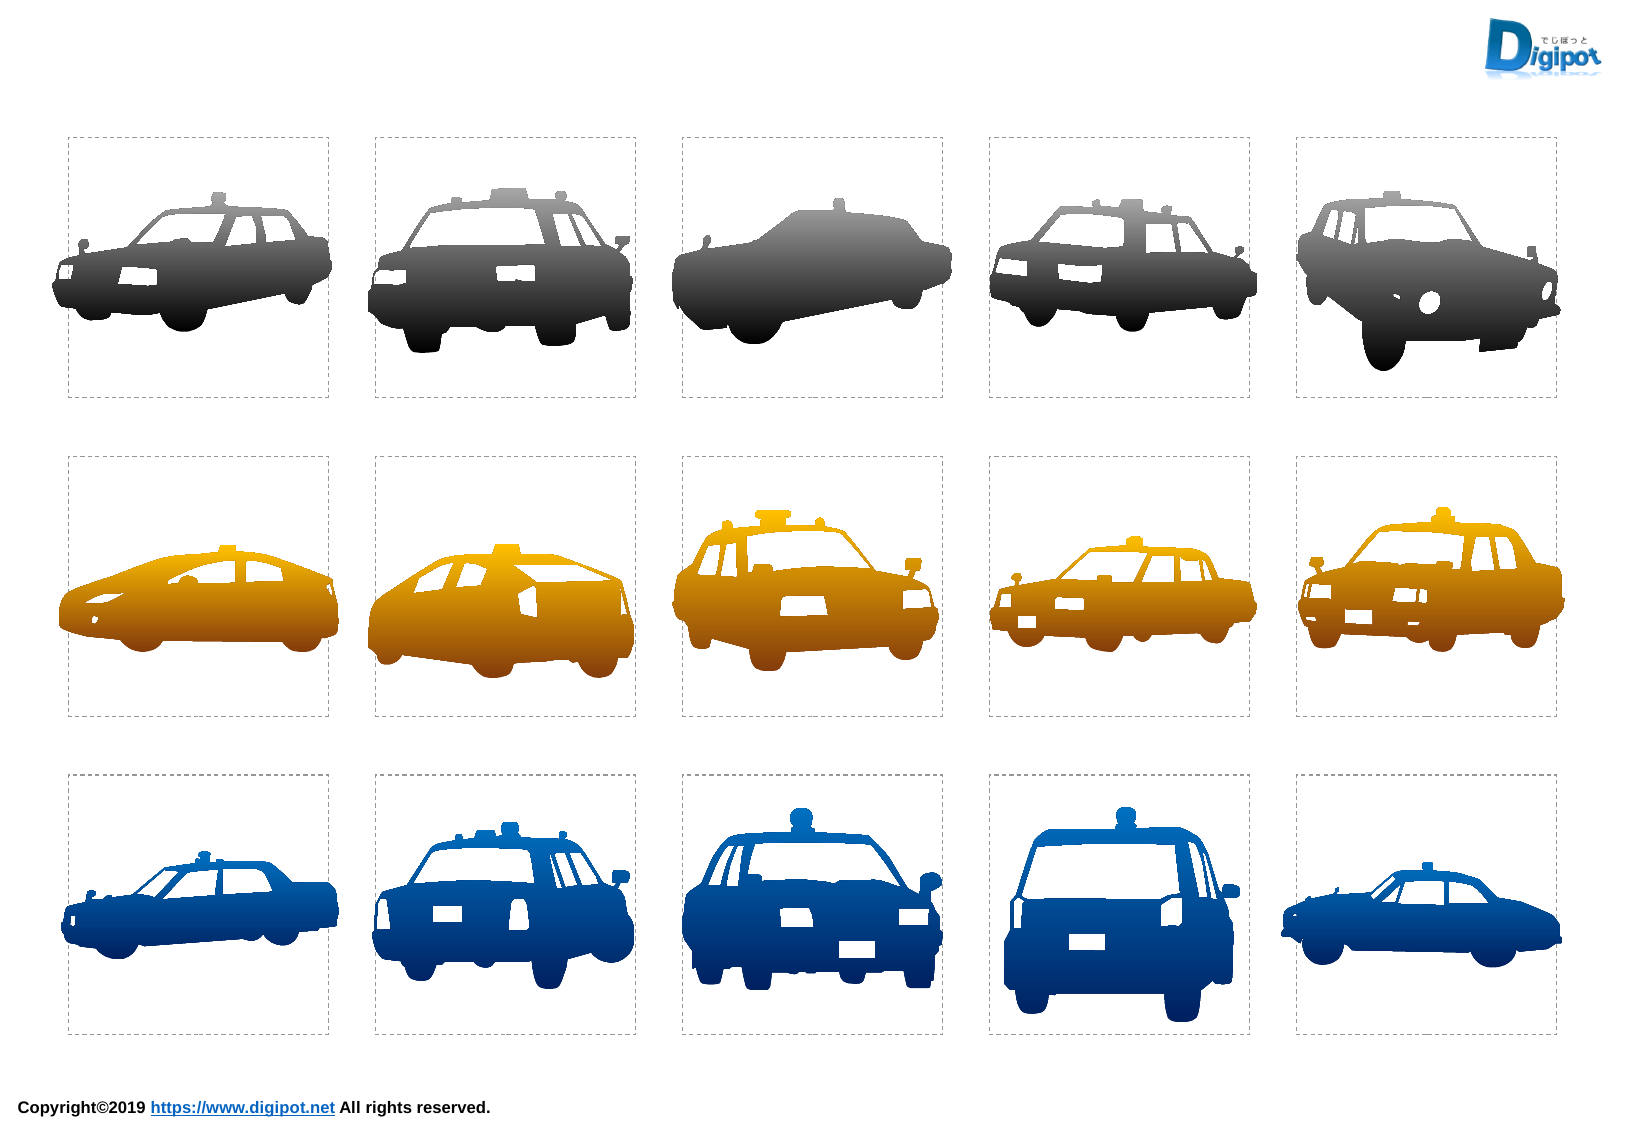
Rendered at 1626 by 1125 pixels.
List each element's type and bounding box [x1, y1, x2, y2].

text_box [1298, 507, 1566, 652]
picture [1485, 18, 1602, 82]
text_box [367, 544, 635, 679]
text_box [1295, 191, 1562, 372]
text_box [367, 188, 633, 354]
text_box [682, 807, 943, 990]
text_box [58, 545, 340, 652]
text_box [672, 510, 940, 672]
text_box [990, 199, 1258, 332]
text_box [1281, 862, 1562, 968]
text_box [52, 192, 333, 332]
text_box [671, 198, 952, 345]
text_box [371, 821, 635, 990]
text_box [990, 535, 1258, 652]
text_box [1004, 807, 1241, 1023]
text_box [61, 851, 340, 960]
